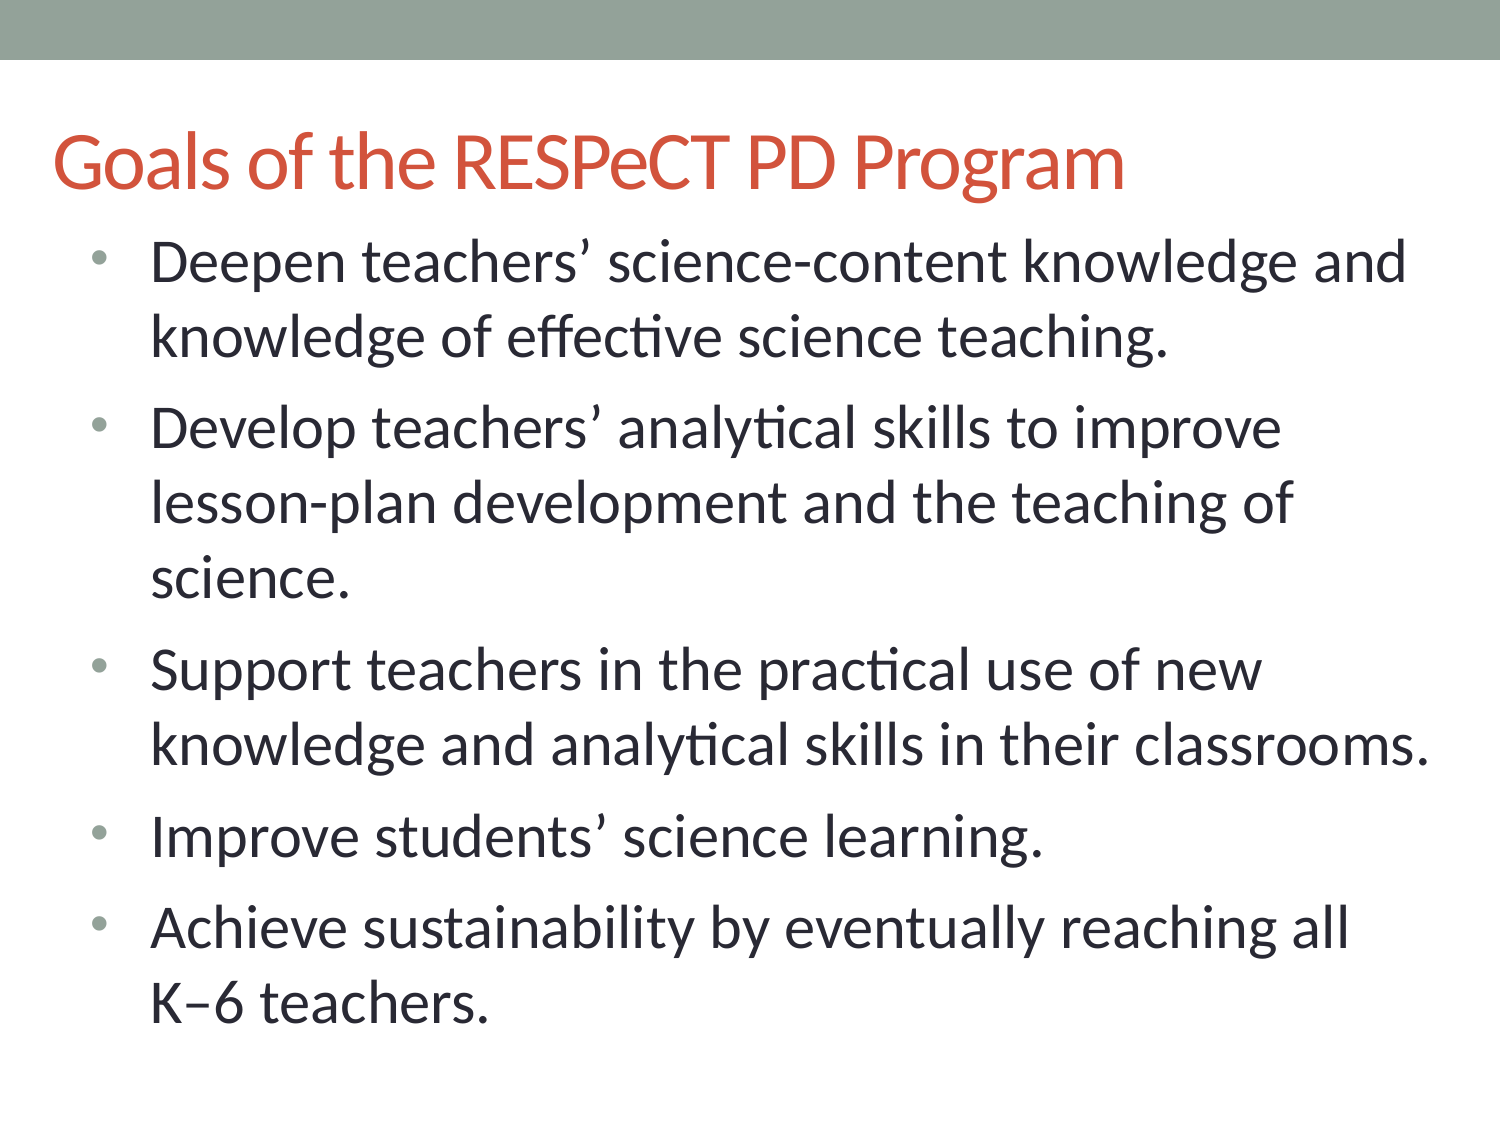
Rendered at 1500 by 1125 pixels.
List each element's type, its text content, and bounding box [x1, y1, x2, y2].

list Deepen teachers’ science-content knowledge and knowledge of effective science teaching. Develop teachers’ analytical skills to improve lesson-plan development and the teaching of science. Support teachers in the practical use of new knowledge and analytical skills in their classrooms. Improve students’ science learning. Achieve sustainability by eventually reaching all K–6 teachers. [75, 212, 1463, 1075]
title Goals of the RESPeCT PD Program [37, 62, 1500, 250]
